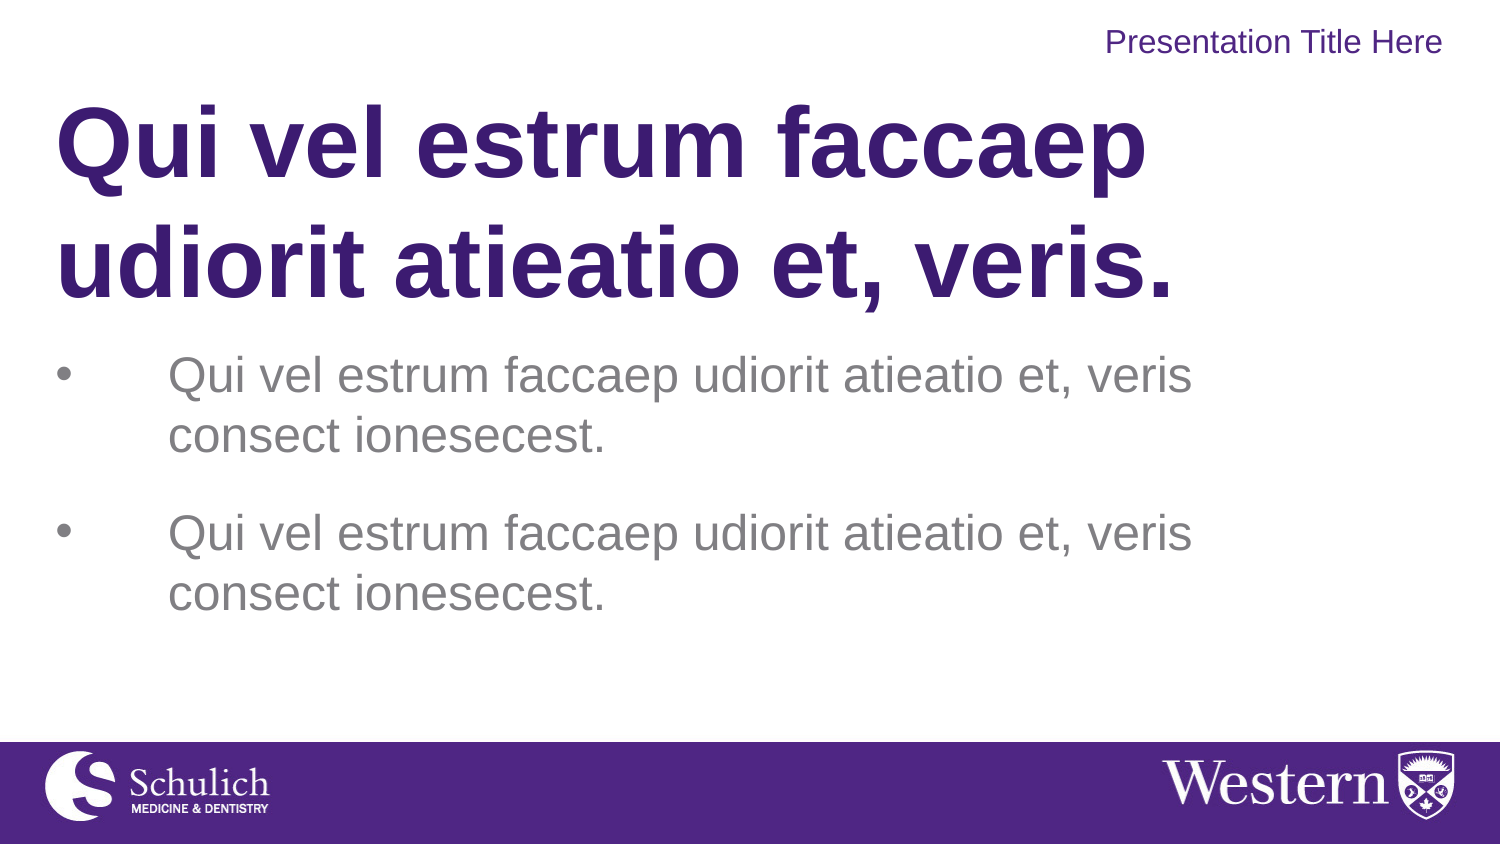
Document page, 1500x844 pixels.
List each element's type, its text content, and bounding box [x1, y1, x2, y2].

text_box Qui vel estrum faccaep udiorit atieatio et, veris. Qui vel estrum faccaep udiorit atieatio et, veris consect ionesecest. Qui vel estrum faccaep udiorit atieatio et, veris consect ionesecest. [40, 70, 1383, 844]
text_box Presentation Title Here [935, 12, 1459, 68]
picture [0, 0, 1500, 844]
